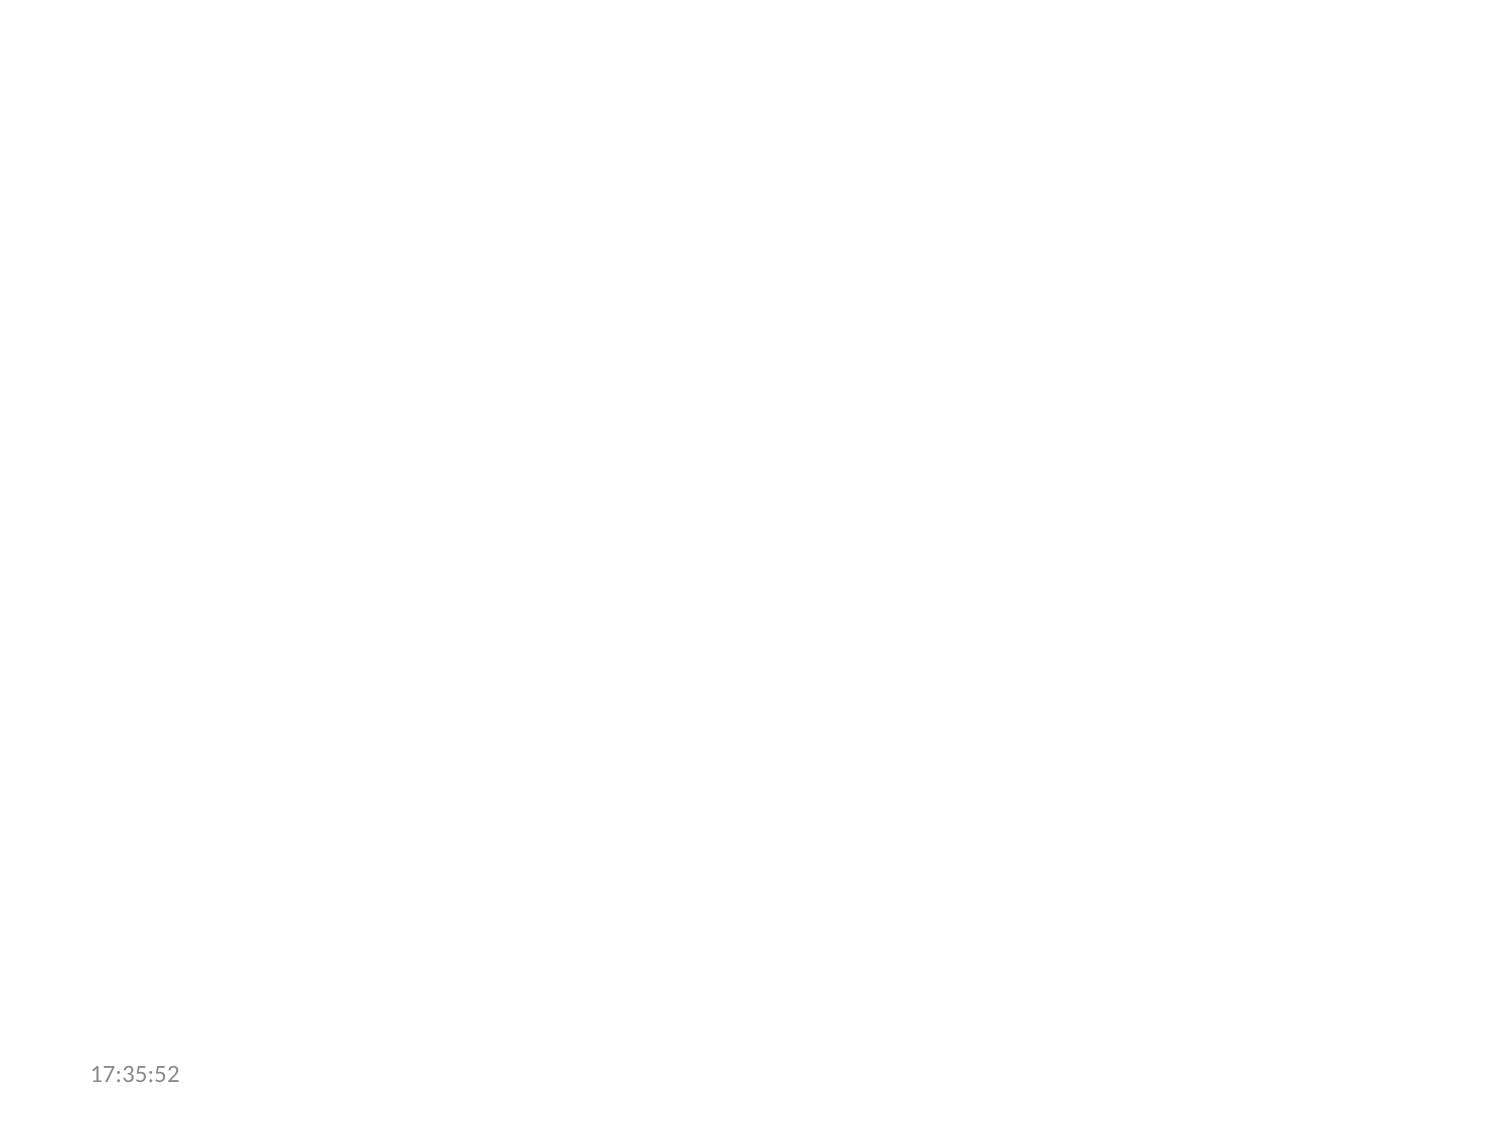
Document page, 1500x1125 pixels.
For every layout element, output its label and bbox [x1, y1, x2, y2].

slide_number [75, 1042, 425, 1103]
